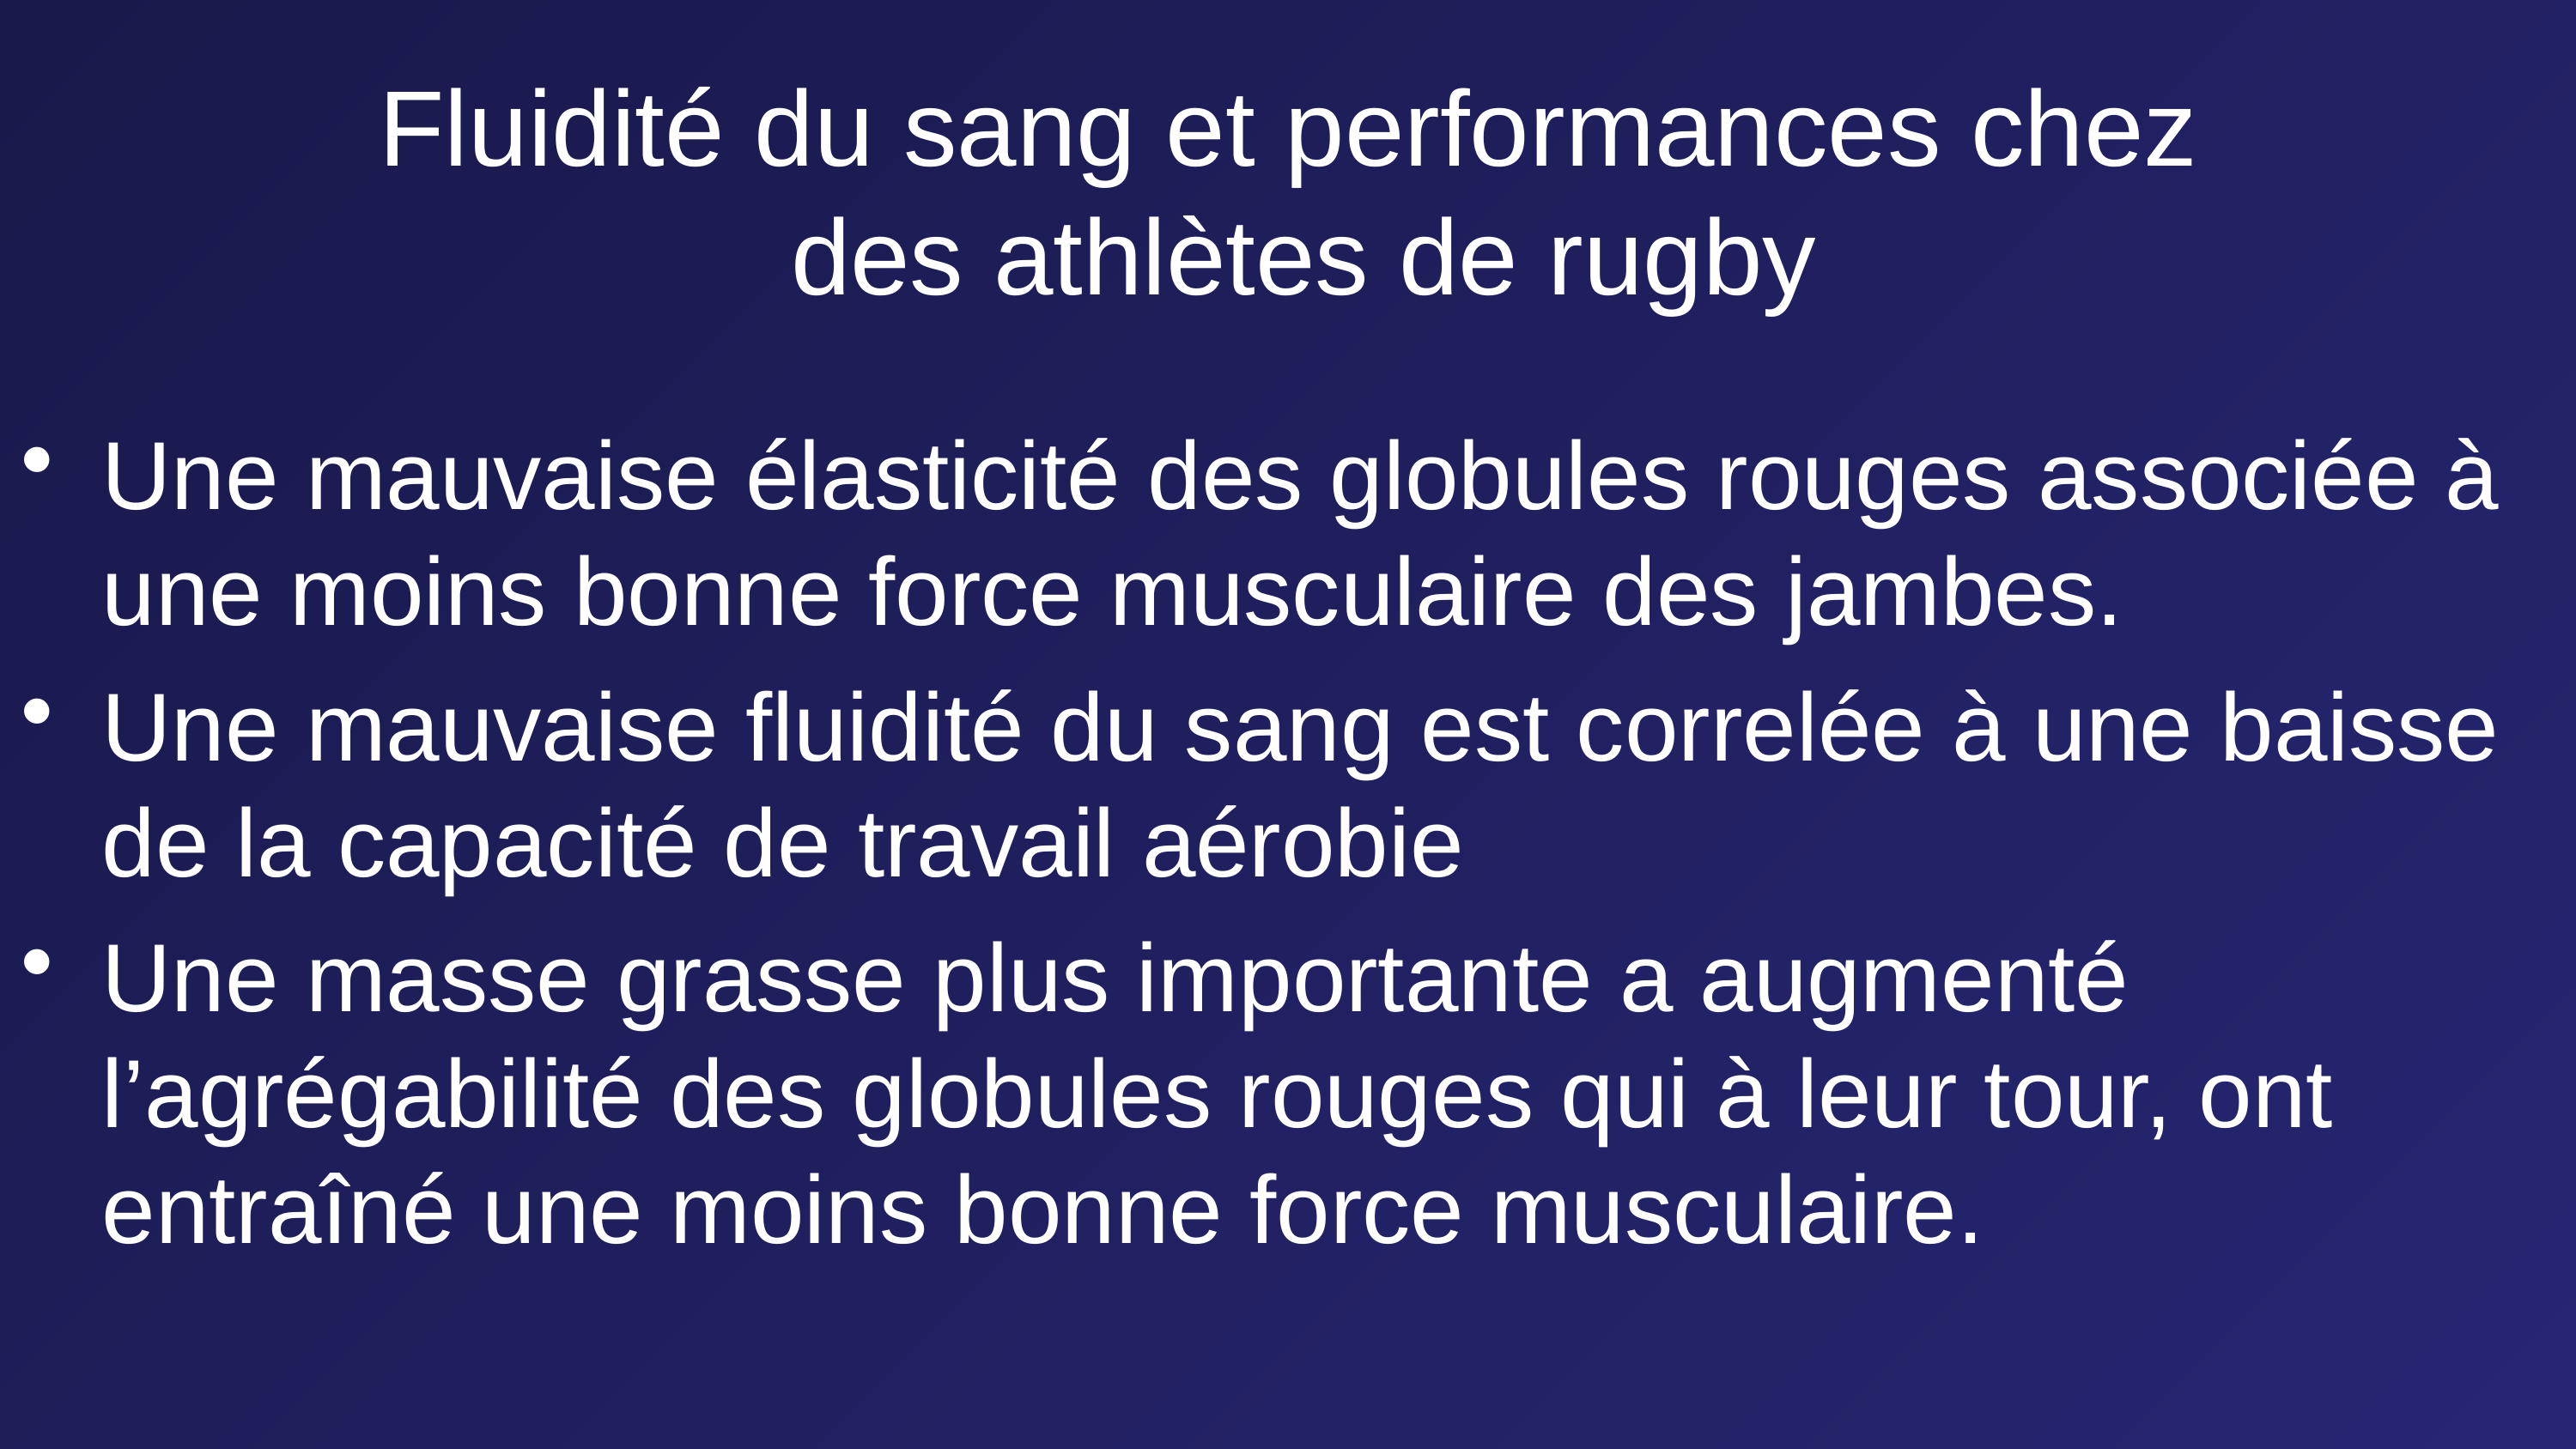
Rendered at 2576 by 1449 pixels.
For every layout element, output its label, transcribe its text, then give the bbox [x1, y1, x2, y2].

title Fluidité du sang et performances chez des athlètes de rugby [32, 118, 2576, 258]
list Une mauvaise élasticité des globules rouges associée à une moins bonne force musculaire des jambes. Une mauvaise fluidité du sang est correlée à une baisse de la capacité de travail aérobie Une masse grasse plus importante a augmenté l’agrégabilité des globules rouges qui à leur tour, ont entraîné une moins bonne force musculaire. [0, 402, 2544, 1261]
